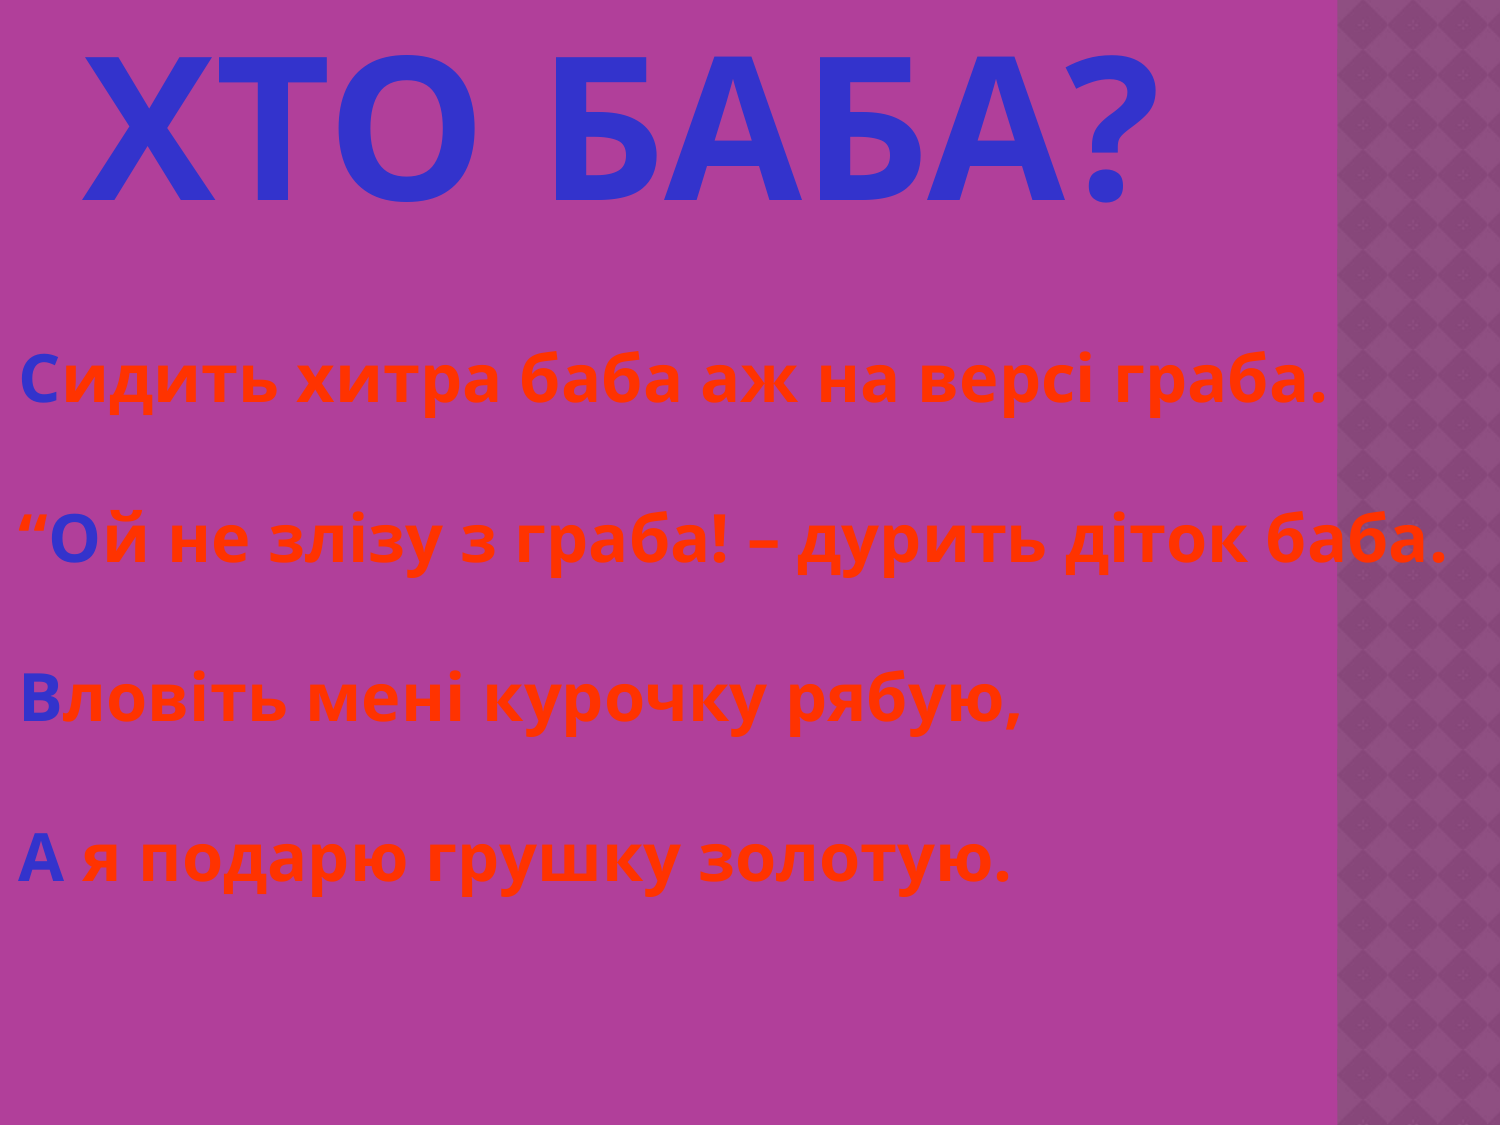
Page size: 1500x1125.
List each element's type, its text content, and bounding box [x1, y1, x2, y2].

text_box Сидить хитра баба аж на версі граба. “Ой не злізу з граба! – дурить діток баба. Вловіть мені курочку рябую, А я подарю грушку золотую. [4, 328, 1464, 903]
title ХТО БАБА? [75, 52, 1263, 240]
